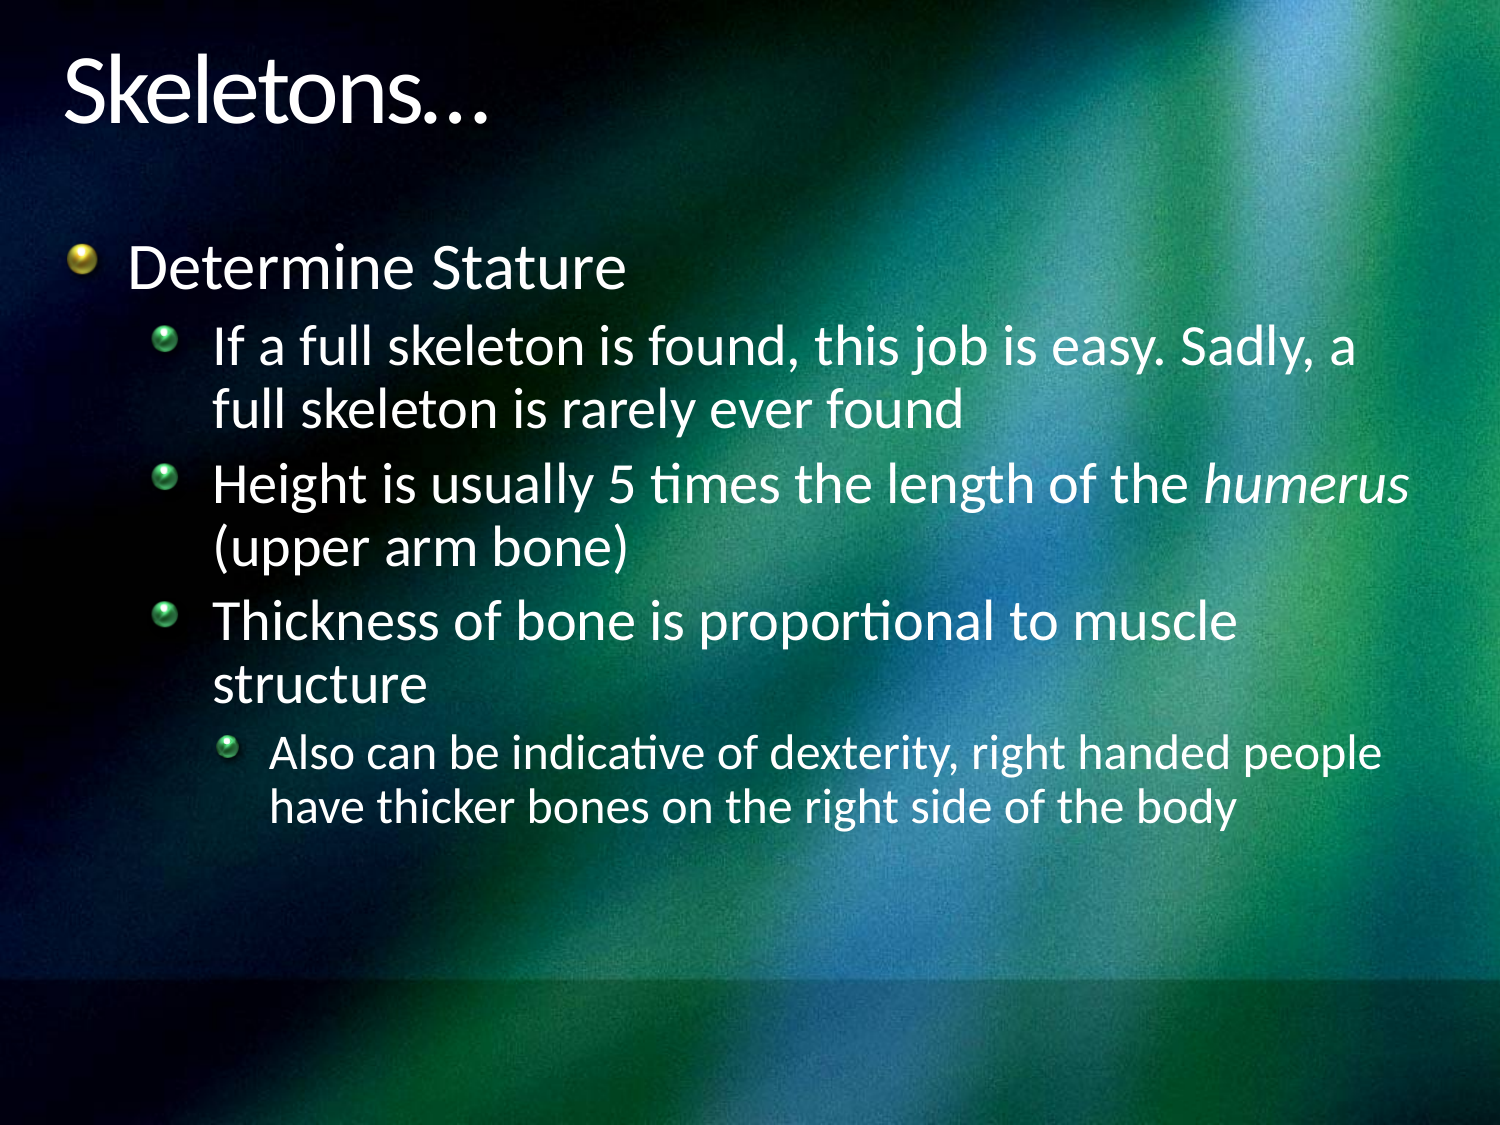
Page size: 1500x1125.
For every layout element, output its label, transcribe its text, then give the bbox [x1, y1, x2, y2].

picture [0, 0, 1500, 1125]
list Determine Stature If a full skeleton is found, this job is easy. Sadly, a full skeleton is rarely ever found Height is usually 5 times the length of the humerus (upper arm bone) Thickness of bone is proportional to muscle structure Also can be indicative of dexterity, right handed people have thicker bones on the right side of the body [62, 231, 1438, 850]
title Skeletons… [62, 37, 1438, 147]
